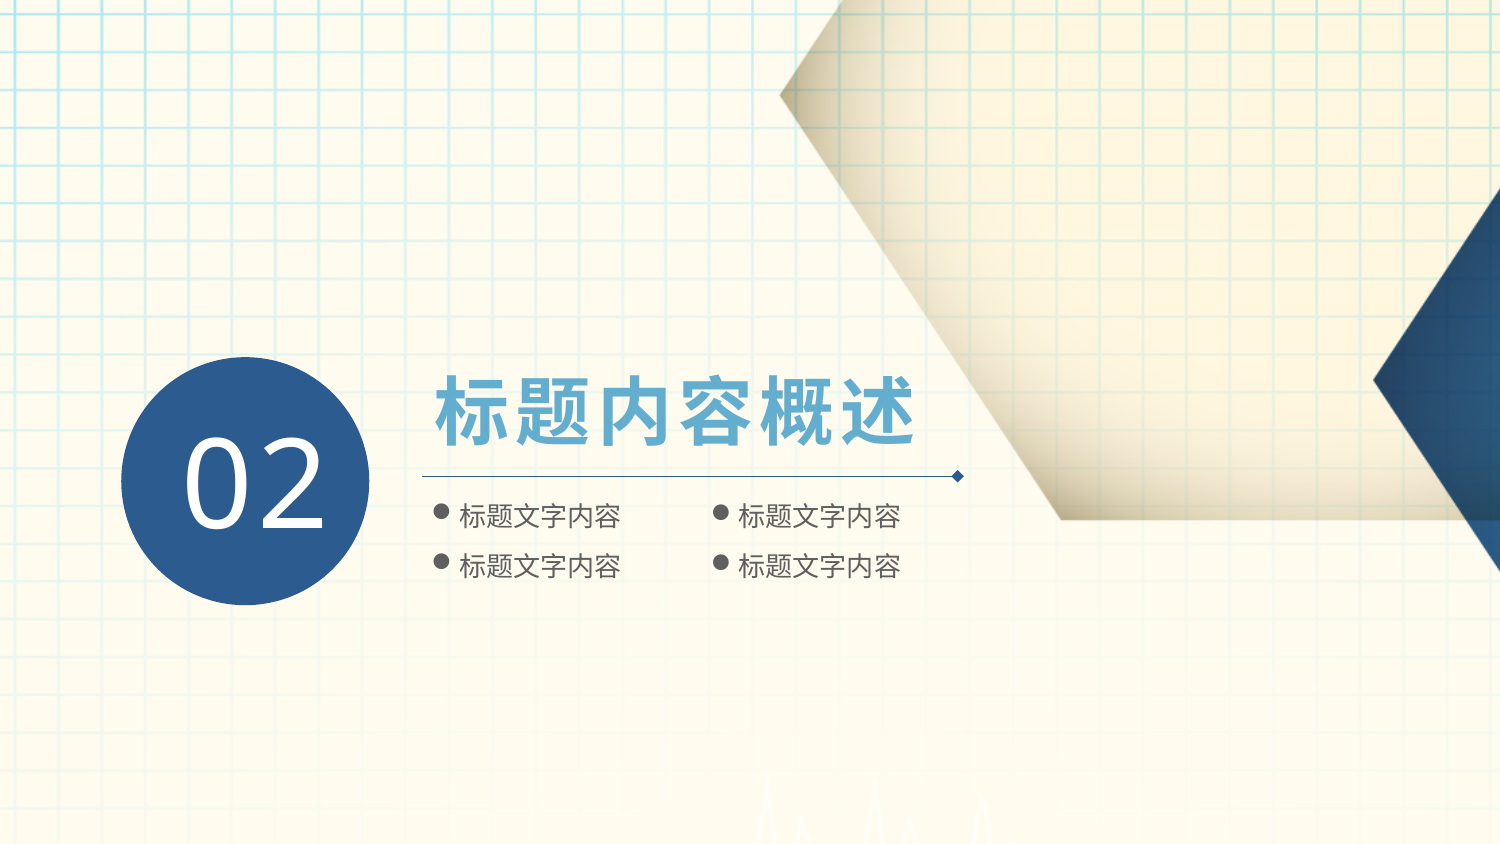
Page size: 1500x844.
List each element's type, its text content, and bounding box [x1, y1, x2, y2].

picture [0, 0, 1500, 844]
text_box 标题文字内容 [431, 549, 710, 582]
text_box 标题文字内容 [431, 499, 710, 532]
text_box 标题文字内容 [710, 549, 1041, 583]
text_box 标题内容概述 [419, 357, 931, 462]
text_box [120, 356, 370, 606]
text_box 标题文字内容 [710, 499, 1041, 533]
